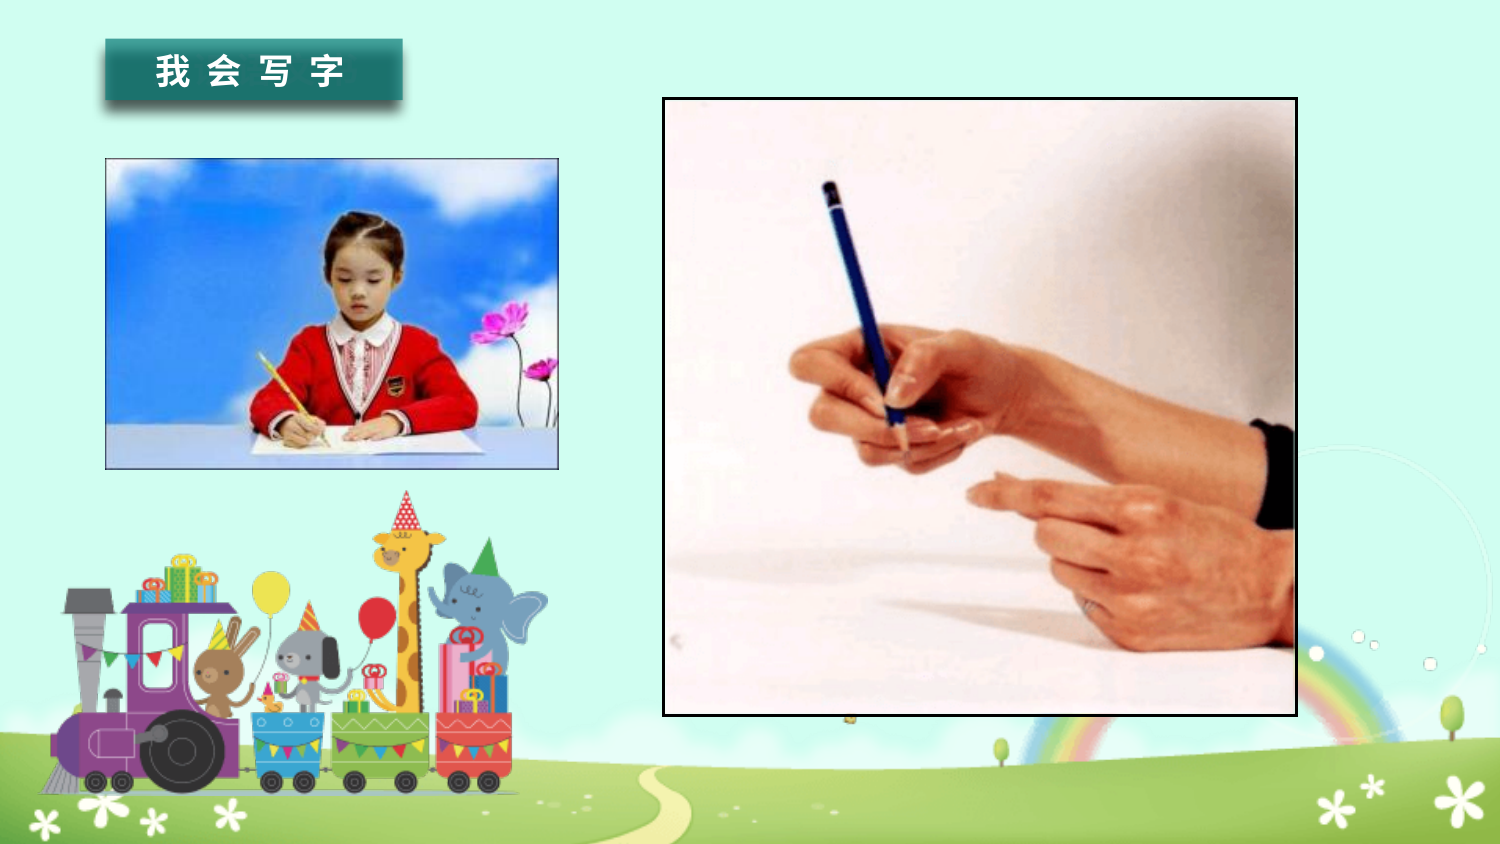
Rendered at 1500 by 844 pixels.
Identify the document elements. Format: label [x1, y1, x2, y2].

picture [0, 100, 1500, 844]
text_box [105, 38, 403, 101]
